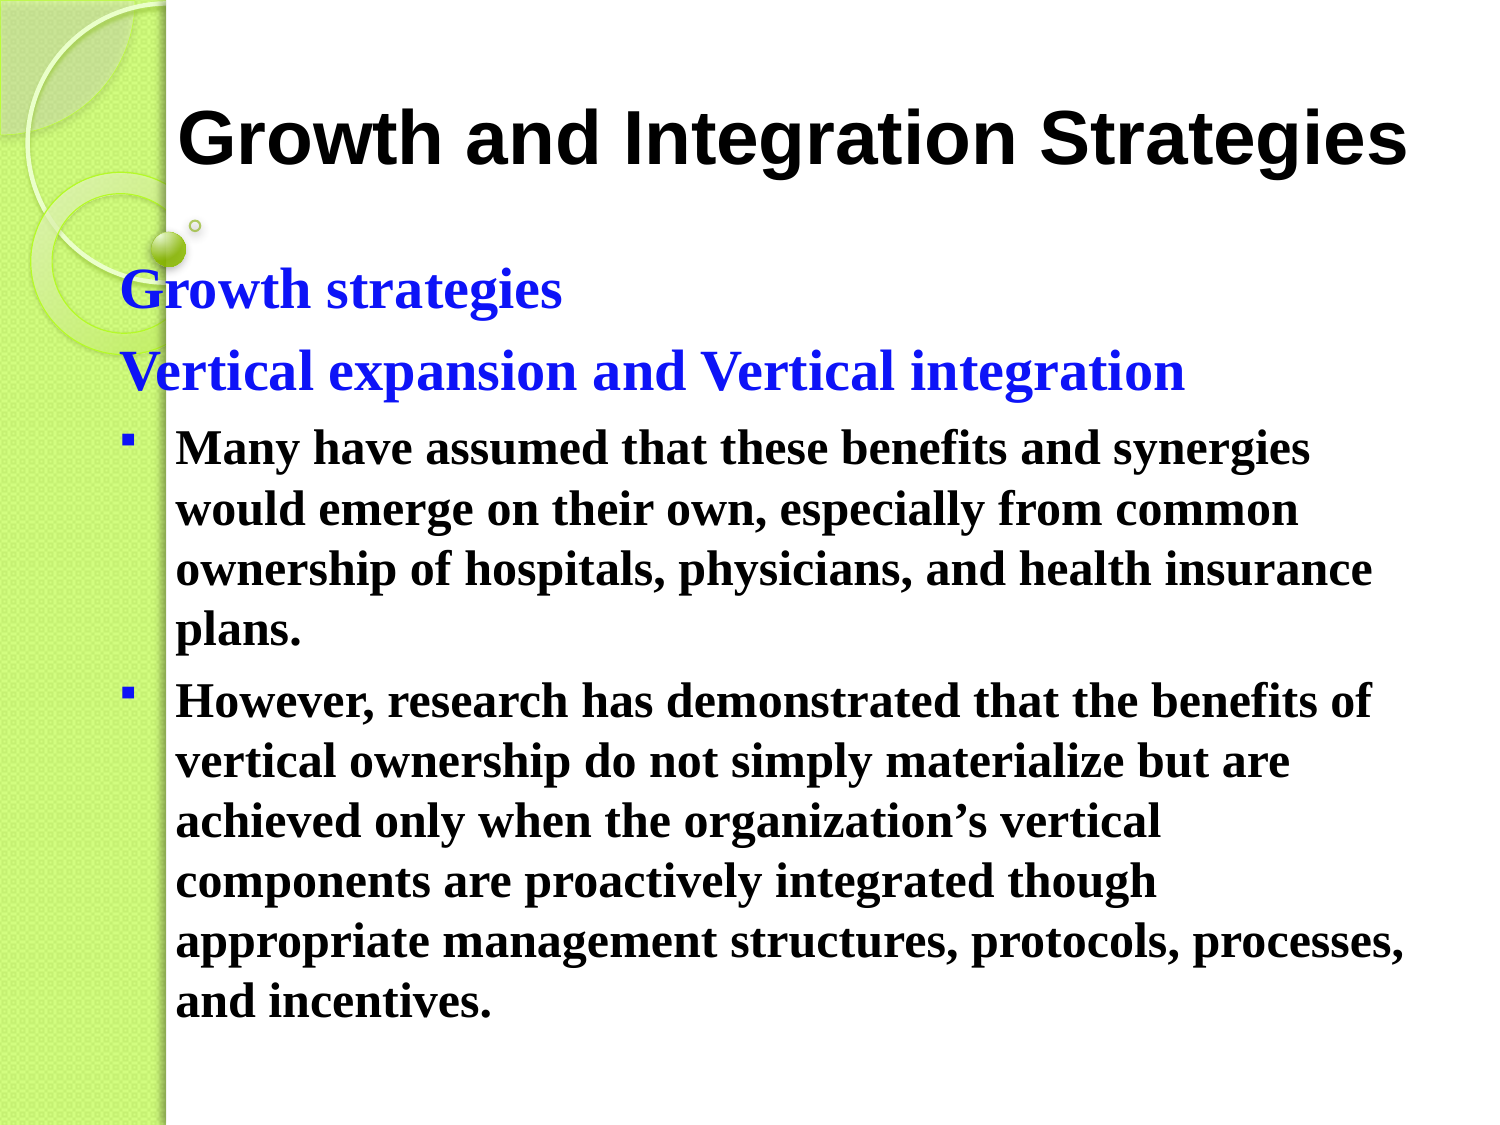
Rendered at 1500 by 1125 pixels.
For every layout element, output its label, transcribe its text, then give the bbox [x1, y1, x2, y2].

subtitle Growth strategies Vertical expansion and Vertical integration Many have assumed that these benefits and synergies would emerge on their own, especially from common ownership of hospitals, physicians, and health insurance plans. However, research has demonstrated that the benefits of vertical ownership do not simply materialize but are achieved only when the organization’s vertical components are proactively integrated though appropriate management structures, protocols, processes, and incentives. [99, 249, 1438, 1075]
title Growth and Integration Strategies [162, 59, 1450, 188]
